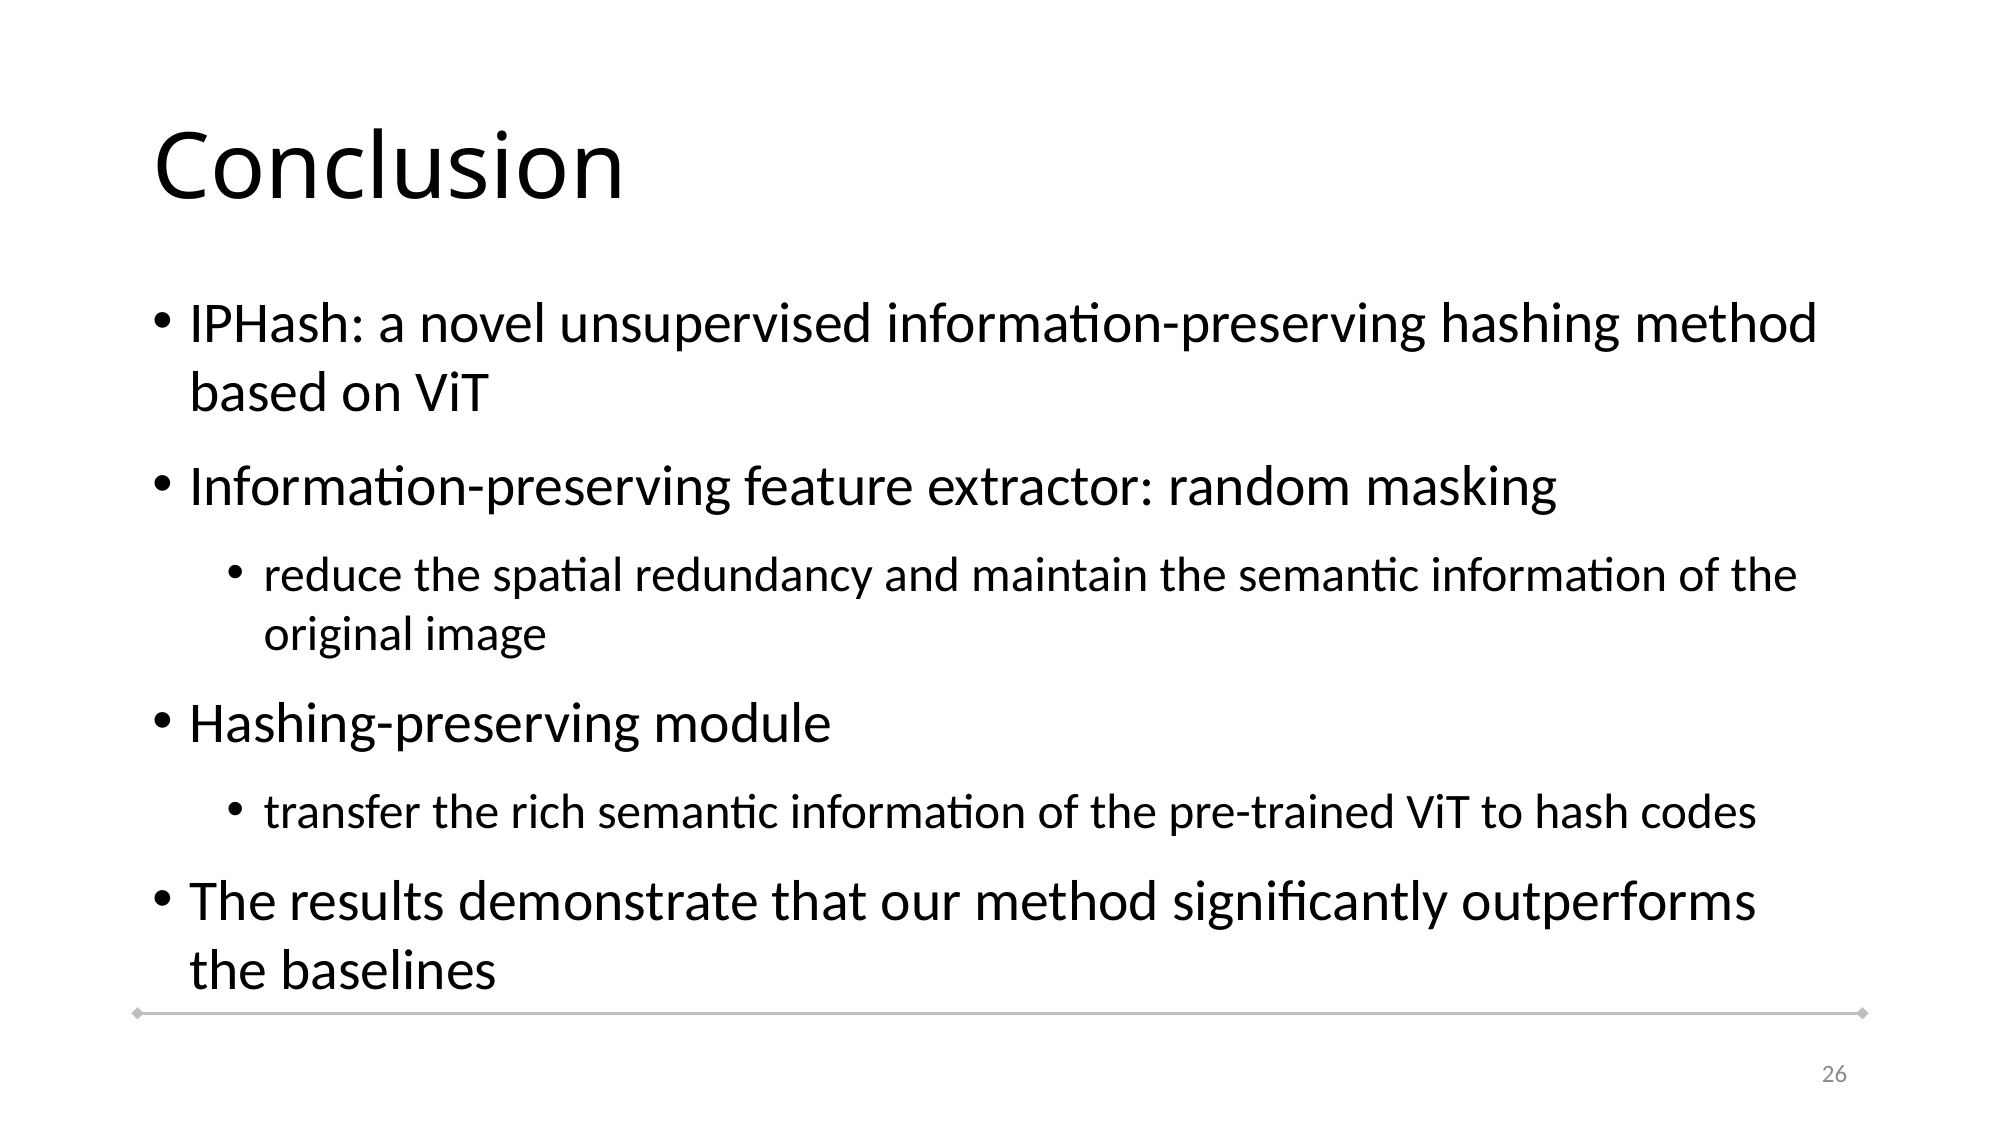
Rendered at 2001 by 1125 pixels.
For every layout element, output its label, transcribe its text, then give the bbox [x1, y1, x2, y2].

slide_number 26 [1412, 1042, 1863, 1103]
title Conclusion [137, 59, 1863, 277]
list IPHash: a novel unsupervised information-preserving hashing method based on ViT Information-preserving feature extractor: random masking reduce the spatial redundancy and maintain the semantic information of the original image Hashing-preserving module transfer the rich semantic information of the pre-trained ViT to hash codes The results demonstrate that our method significantly outperforms the baselines [137, 277, 1863, 1012]
